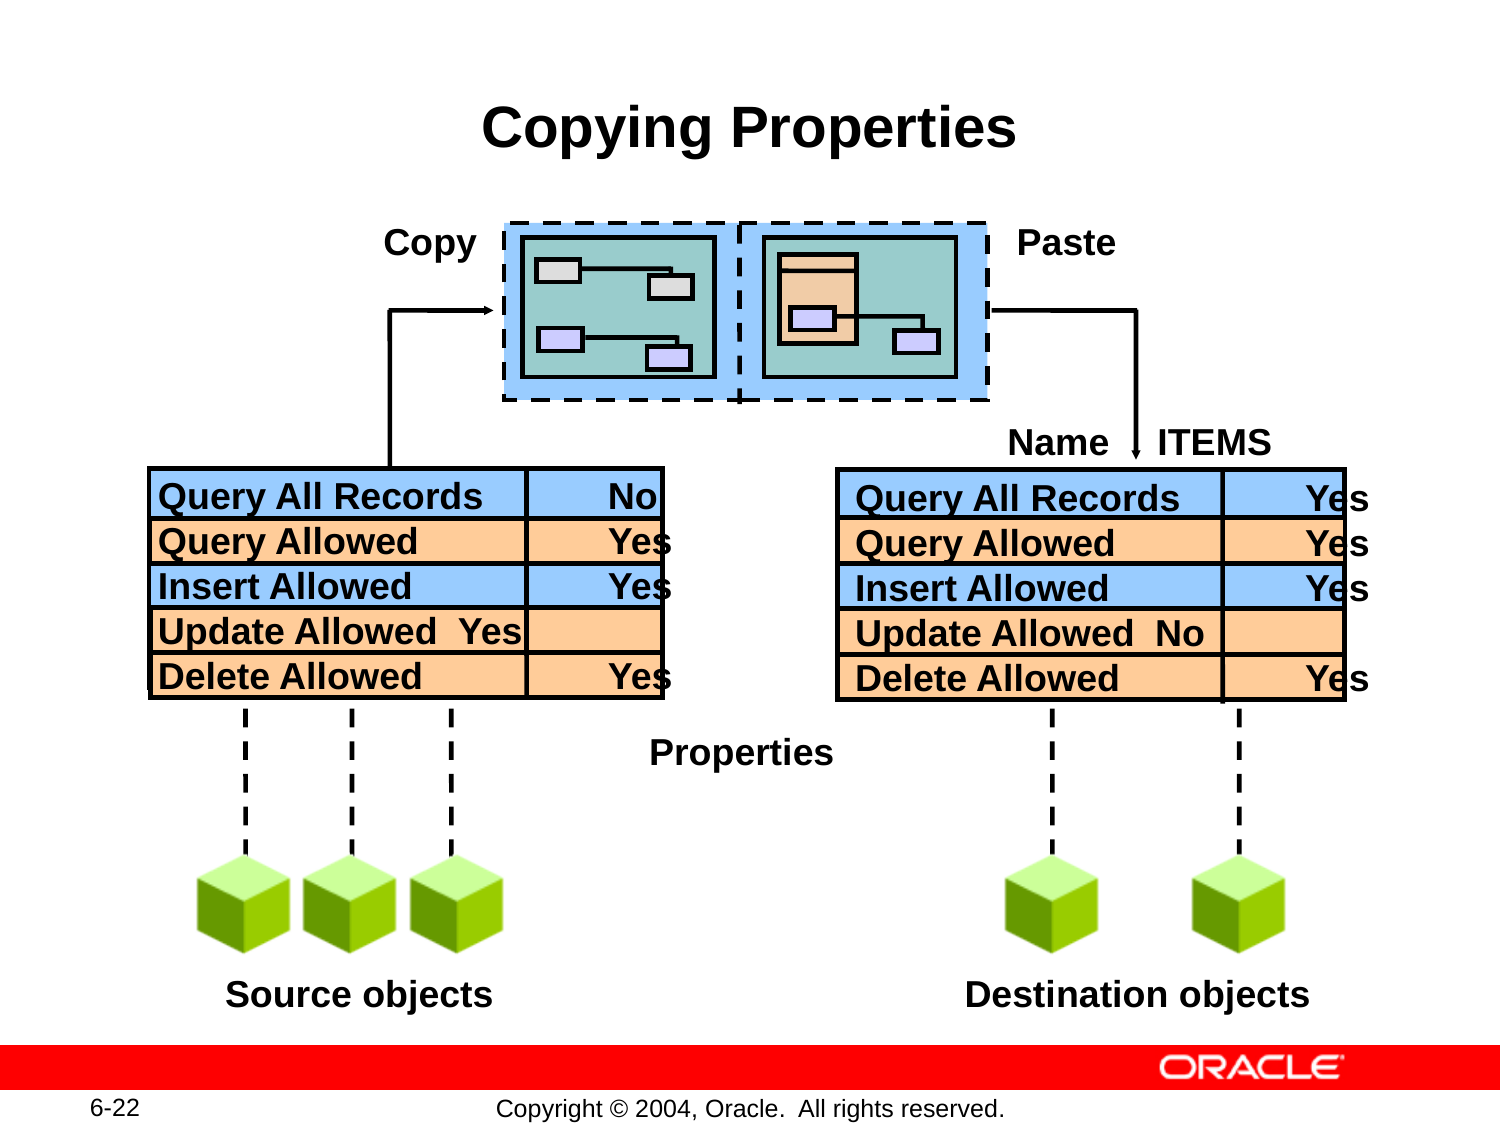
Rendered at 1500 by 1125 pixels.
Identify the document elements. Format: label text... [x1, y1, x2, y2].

text_box [645, 564, 663, 607]
text_box Source objects [209, 969, 509, 1023]
text_box [790, 307, 835, 331]
text_box [522, 237, 715, 378]
text_box [645, 607, 663, 653]
text_box [504, 222, 988, 400]
text_box [894, 330, 939, 354]
text_box [648, 275, 693, 299]
title Copying Properties [149, 87, 1351, 232]
picture [1186, 849, 1292, 961]
text_box Paste [1001, 210, 1132, 271]
picture [999, 849, 1106, 961]
text_box Properties [634, 720, 850, 781]
text_box Destination objects [949, 962, 1326, 1023]
text_box [645, 468, 663, 518]
text_box [645, 653, 663, 698]
text_box Copy [368, 210, 493, 271]
picture [191, 849, 510, 961]
text_box Name ITEMS [992, 409, 1288, 467]
text_box [646, 346, 691, 370]
text_box [779, 254, 857, 344]
text_box [763, 237, 957, 378]
text_box [837, 468, 1348, 706]
text_box Query All Records No Query Allowed Yes Insert Allowed Yes Update Allowed Yes Delete Allowed Yes [142, 465, 645, 704]
text_box [536, 259, 581, 283]
text_box [388, 306, 494, 315]
text_box [538, 328, 583, 351]
text_box Query All Records Yes Query Allowed Yes Insert Allowed Yes Update Allowed No Delete Allowed Yes [839, 467, 1342, 705]
text_box [1131, 309, 1141, 460]
text_box [645, 518, 663, 564]
